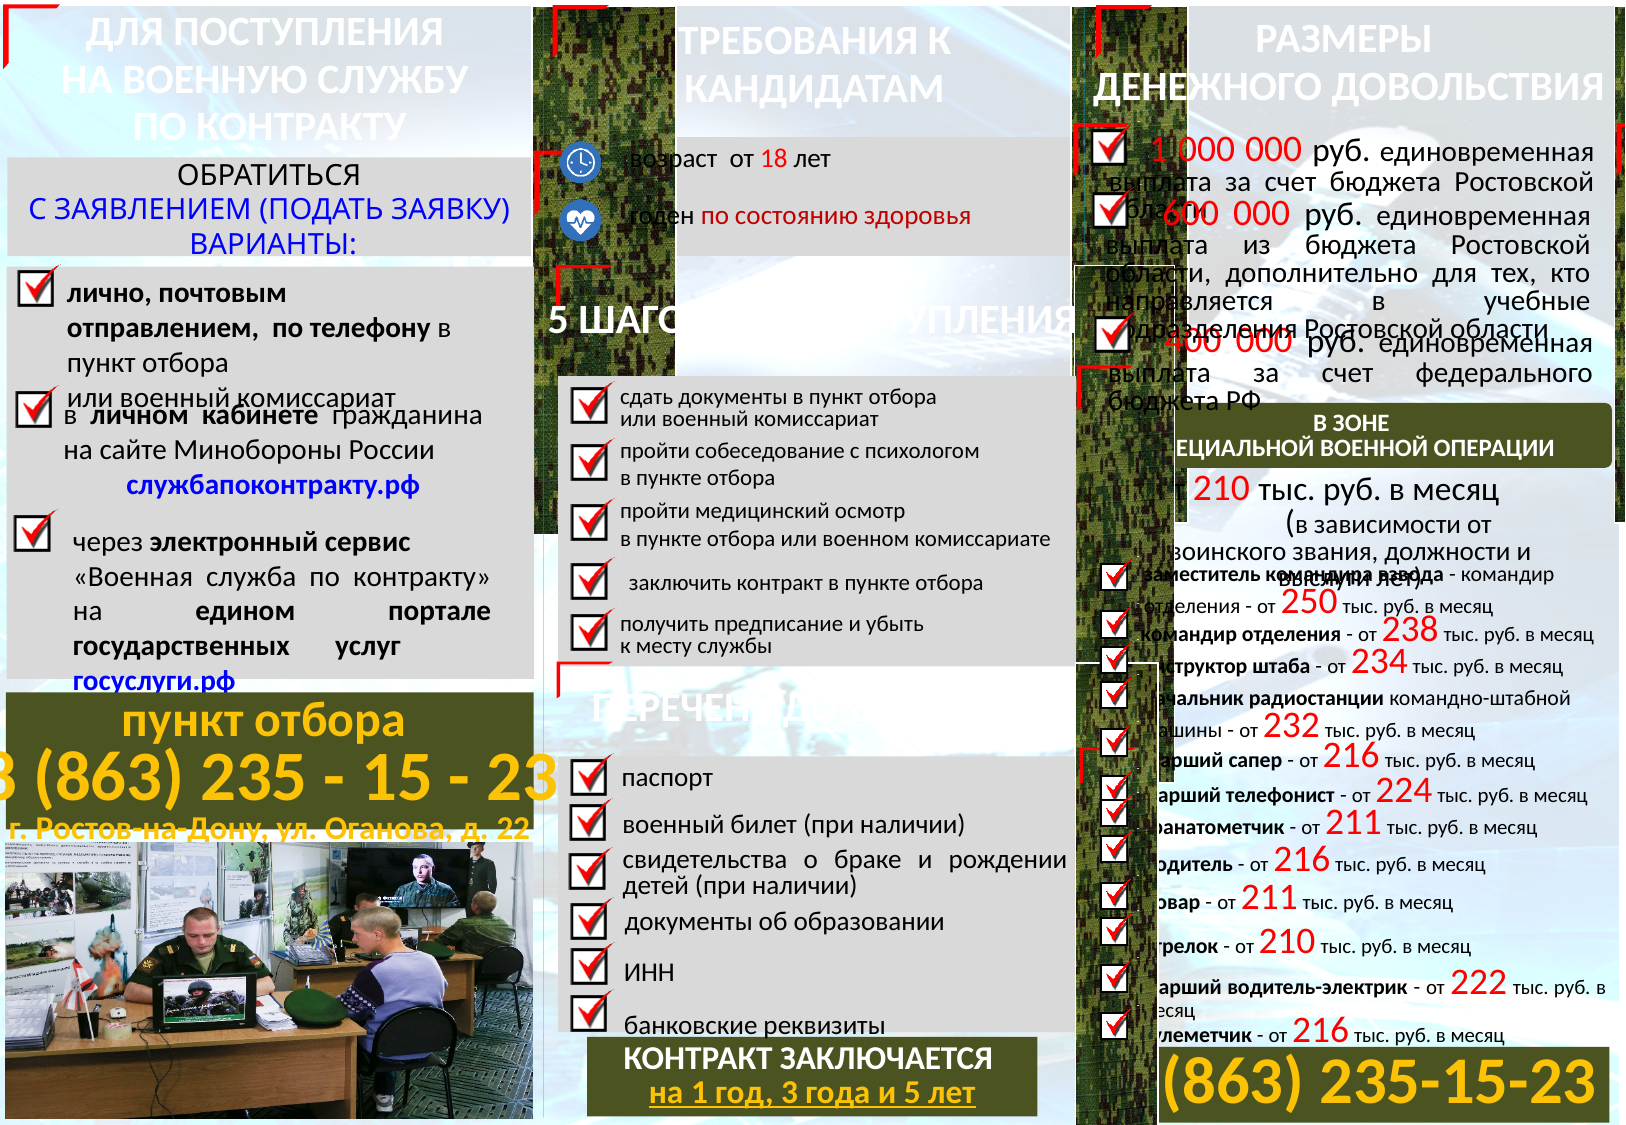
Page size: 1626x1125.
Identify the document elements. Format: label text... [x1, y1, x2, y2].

text_box ДЛЯ ПОСТУПЛЕНИЯ НА ВОЕННУЮ СЛУЖБУ ПО КОНТРАКТУ [32, 0, 507, 4]
picture [0, 5, 1625, 1125]
